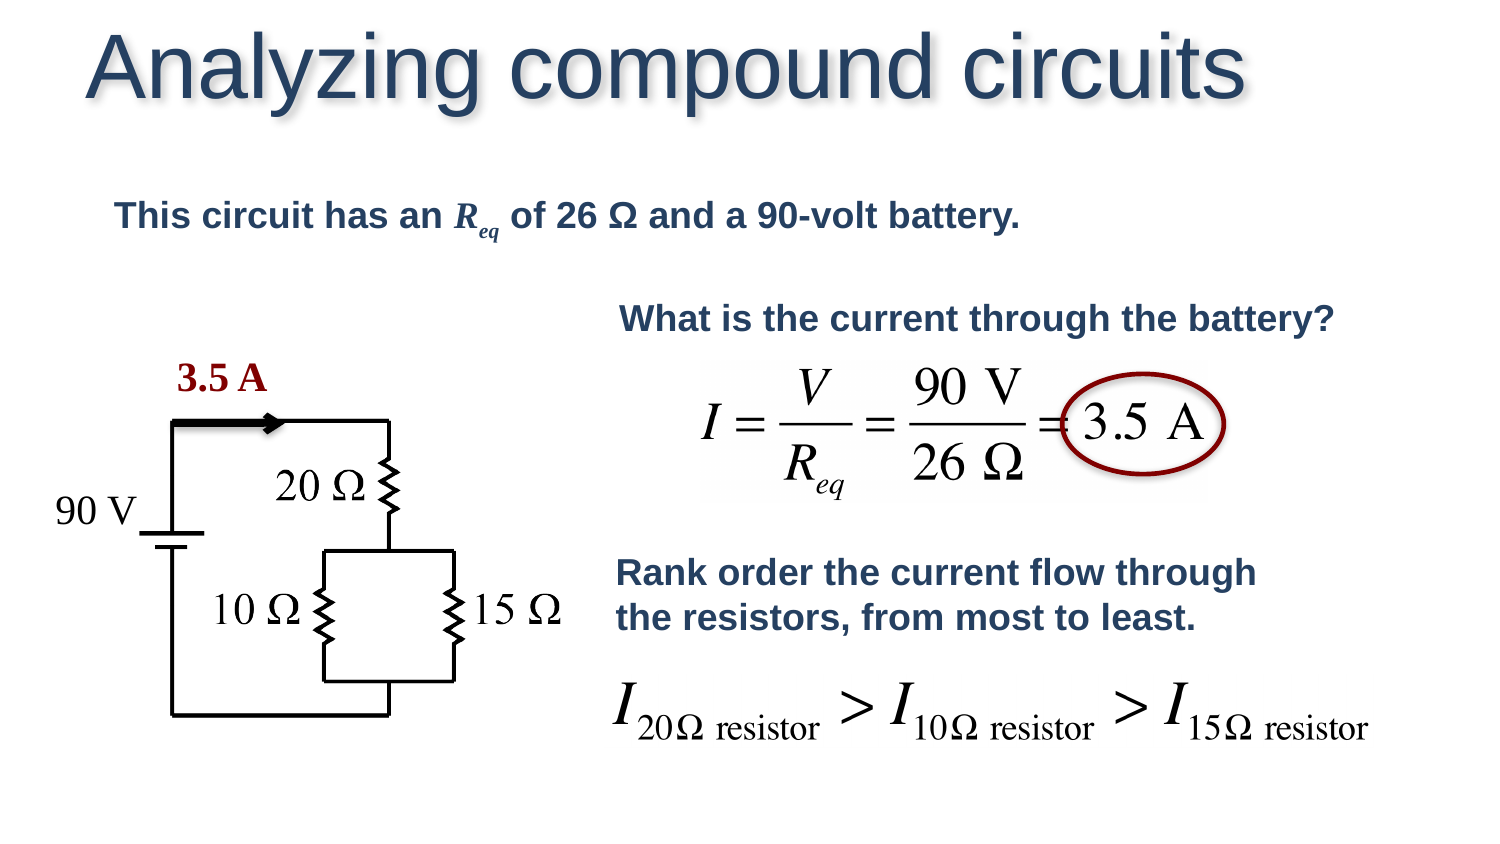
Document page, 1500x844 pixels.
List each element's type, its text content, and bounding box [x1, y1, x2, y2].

picture [102, 410, 575, 726]
text_box Rank order the current flow through the resistors, from most to least. [600, 540, 1293, 677]
picture [699, 360, 1208, 503]
text_box 3.5 A [162, 342, 303, 407]
text_box What is the current through the battery? [604, 286, 1416, 572]
text_box 90 V [40, 475, 97, 541]
picture [604, 674, 1375, 749]
text_box Analyzing compound circuits [70, 0, 1465, 206]
text_box This circuit has an Req of 26 Ω and a 90-volt battery. [99, 183, 1500, 295]
text_box [1212, 396, 1225, 452]
